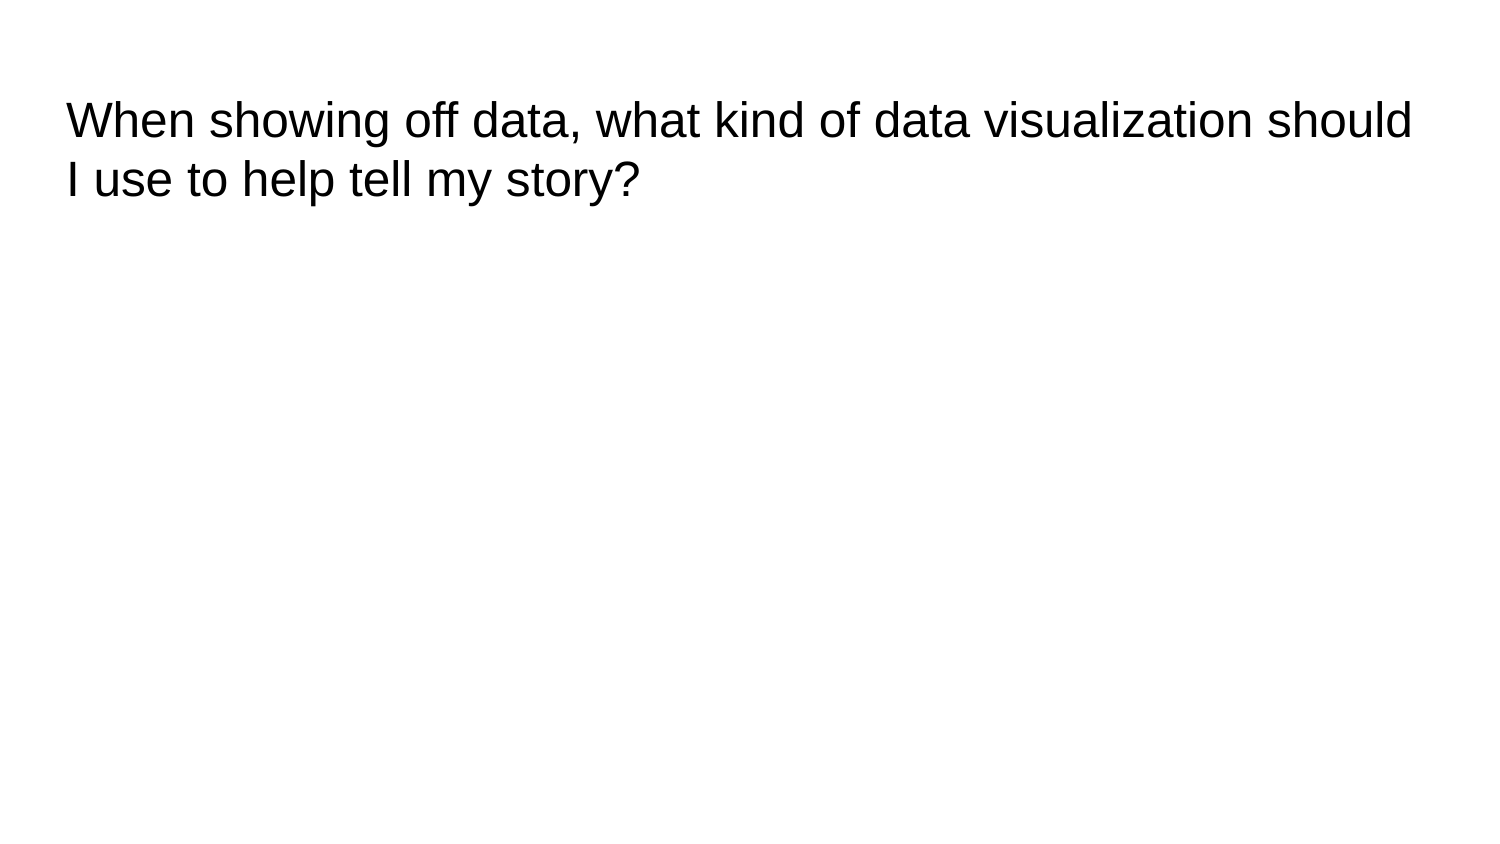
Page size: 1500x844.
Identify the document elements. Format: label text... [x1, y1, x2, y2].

title When showing off data, what kind of data visualization should I use to help tell my story? [51, 72, 1449, 223]
